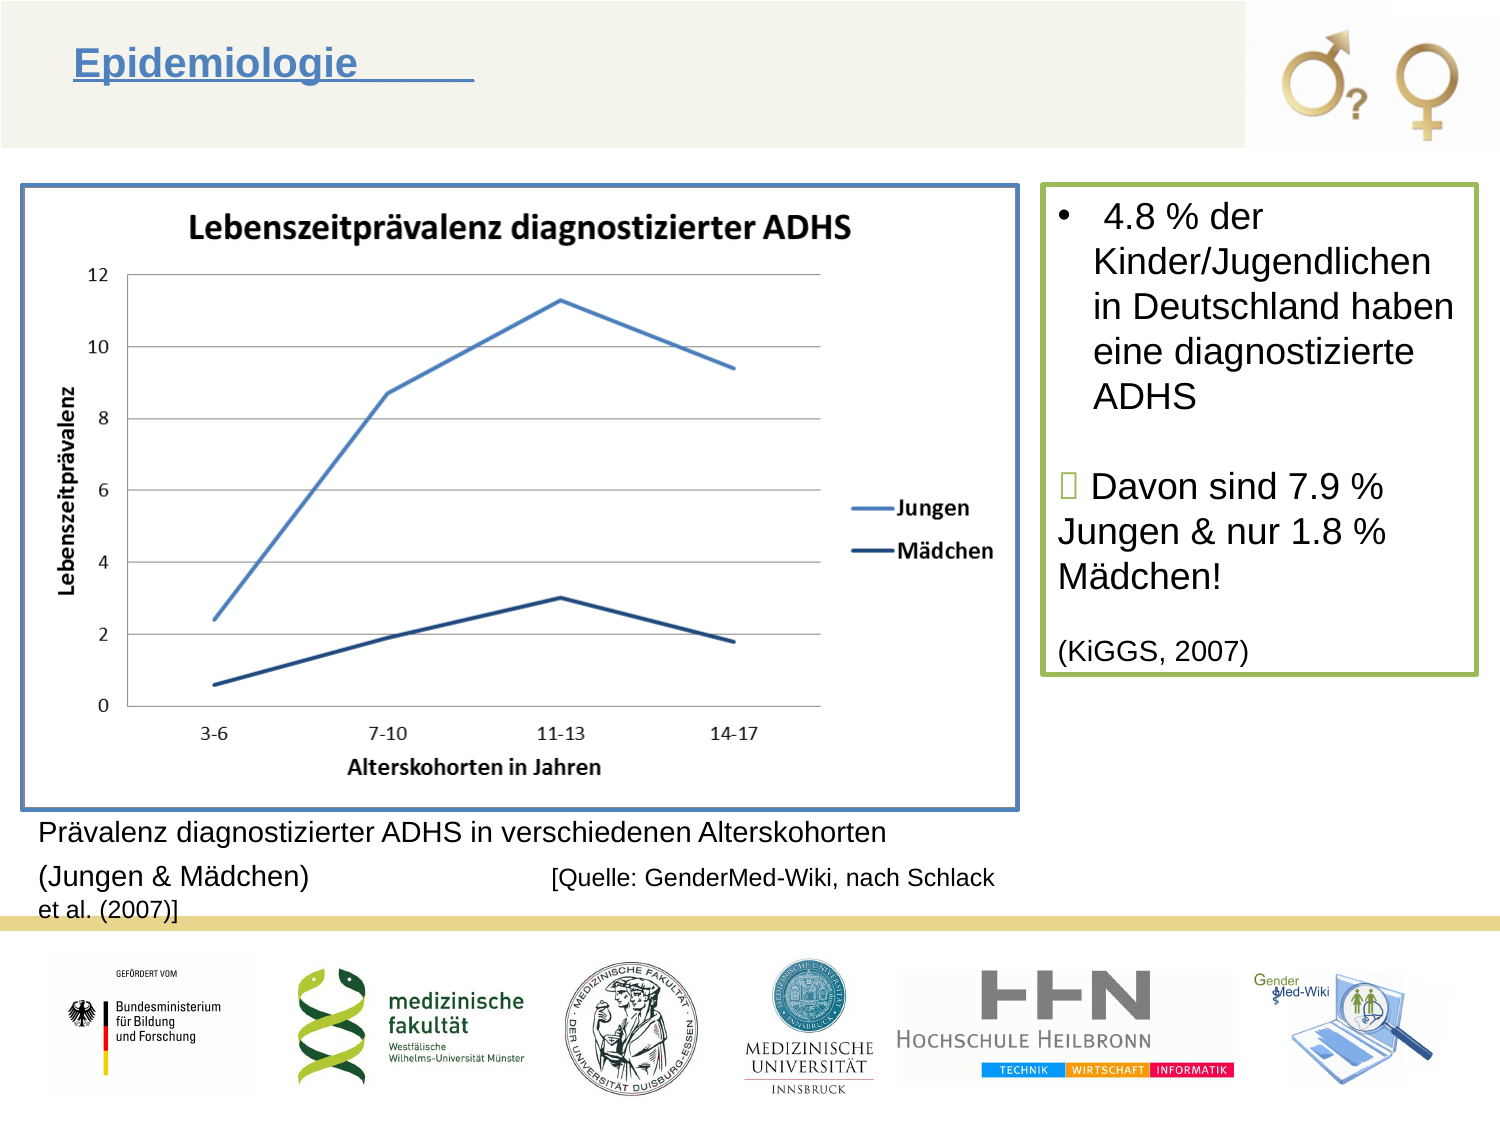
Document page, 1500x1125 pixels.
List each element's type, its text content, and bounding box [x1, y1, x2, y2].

picture [1245, 0, 1500, 149]
picture [1246, 965, 1453, 1087]
picture [298, 952, 1234, 1100]
picture [23, 186, 1017, 809]
picture [47, 952, 255, 1100]
text_box Epidemiologie_____ [58, 28, 1149, 93]
text_box 4.8 % der Kinder/Jugendlichen in Deutschland haben eine diagnostizierte ADHS  Davon sind 7.9 % Jungen & nur 1.8 % Mädchen! (KiGGS, 2007) [1042, 184, 1477, 675]
text_box Prävalenz diagnostizierter ADHS in verschiedenen Alterskohorten (Jungen & Mädchen) [Quelle: GenderMed-Wiki, nach Schlack et al. (2007)] [23, 815, 1017, 932]
